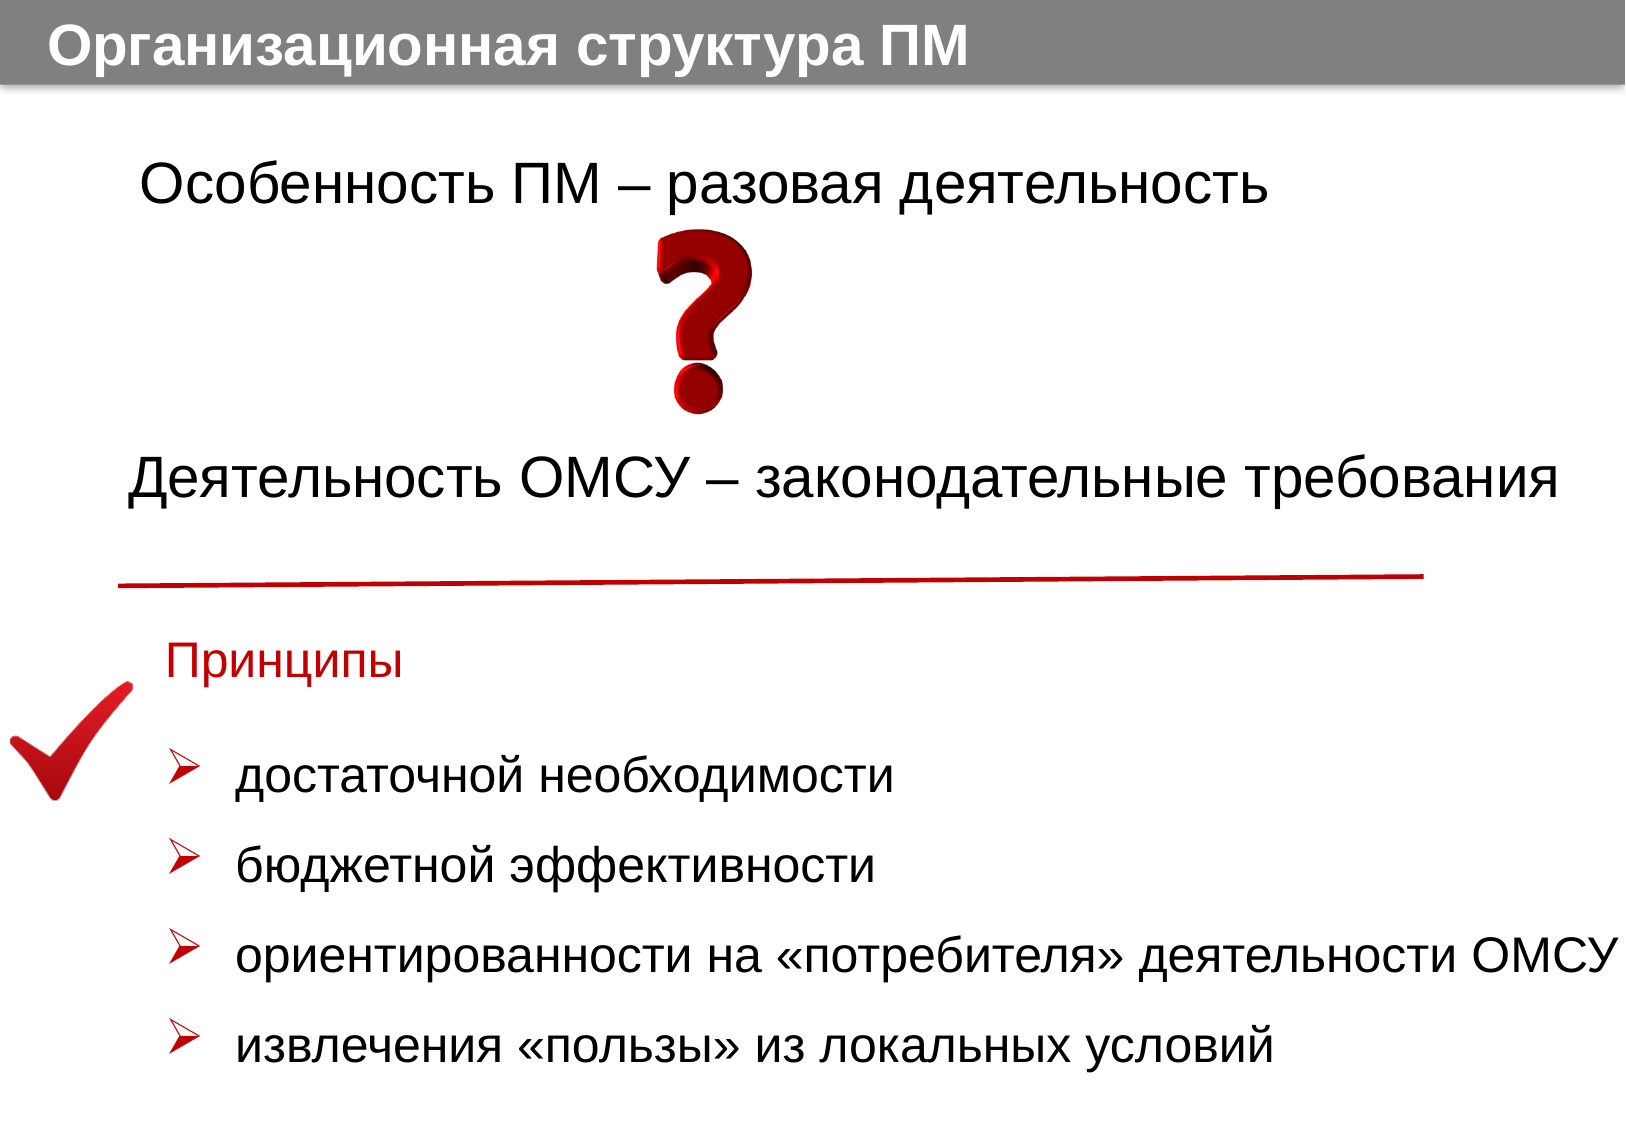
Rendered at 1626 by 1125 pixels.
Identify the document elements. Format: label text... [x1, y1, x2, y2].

text_box Принципы достаточной необходимости бюджетной эффективности ориентированности на «потребителя» деятельности ОМСУ извлечения «пользы» из локальных условий [150, 620, 1625, 1080]
picture [0, 669, 144, 813]
text_box Деятельность ОМСУ – законодательные требования [113, 432, 1577, 517]
text_box Организационная структура ПМ [0, 0, 1625, 85]
text_box Особенность ПМ – разовая деятельность [125, 138, 1286, 223]
picture [588, 203, 818, 433]
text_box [117, 576, 1424, 587]
